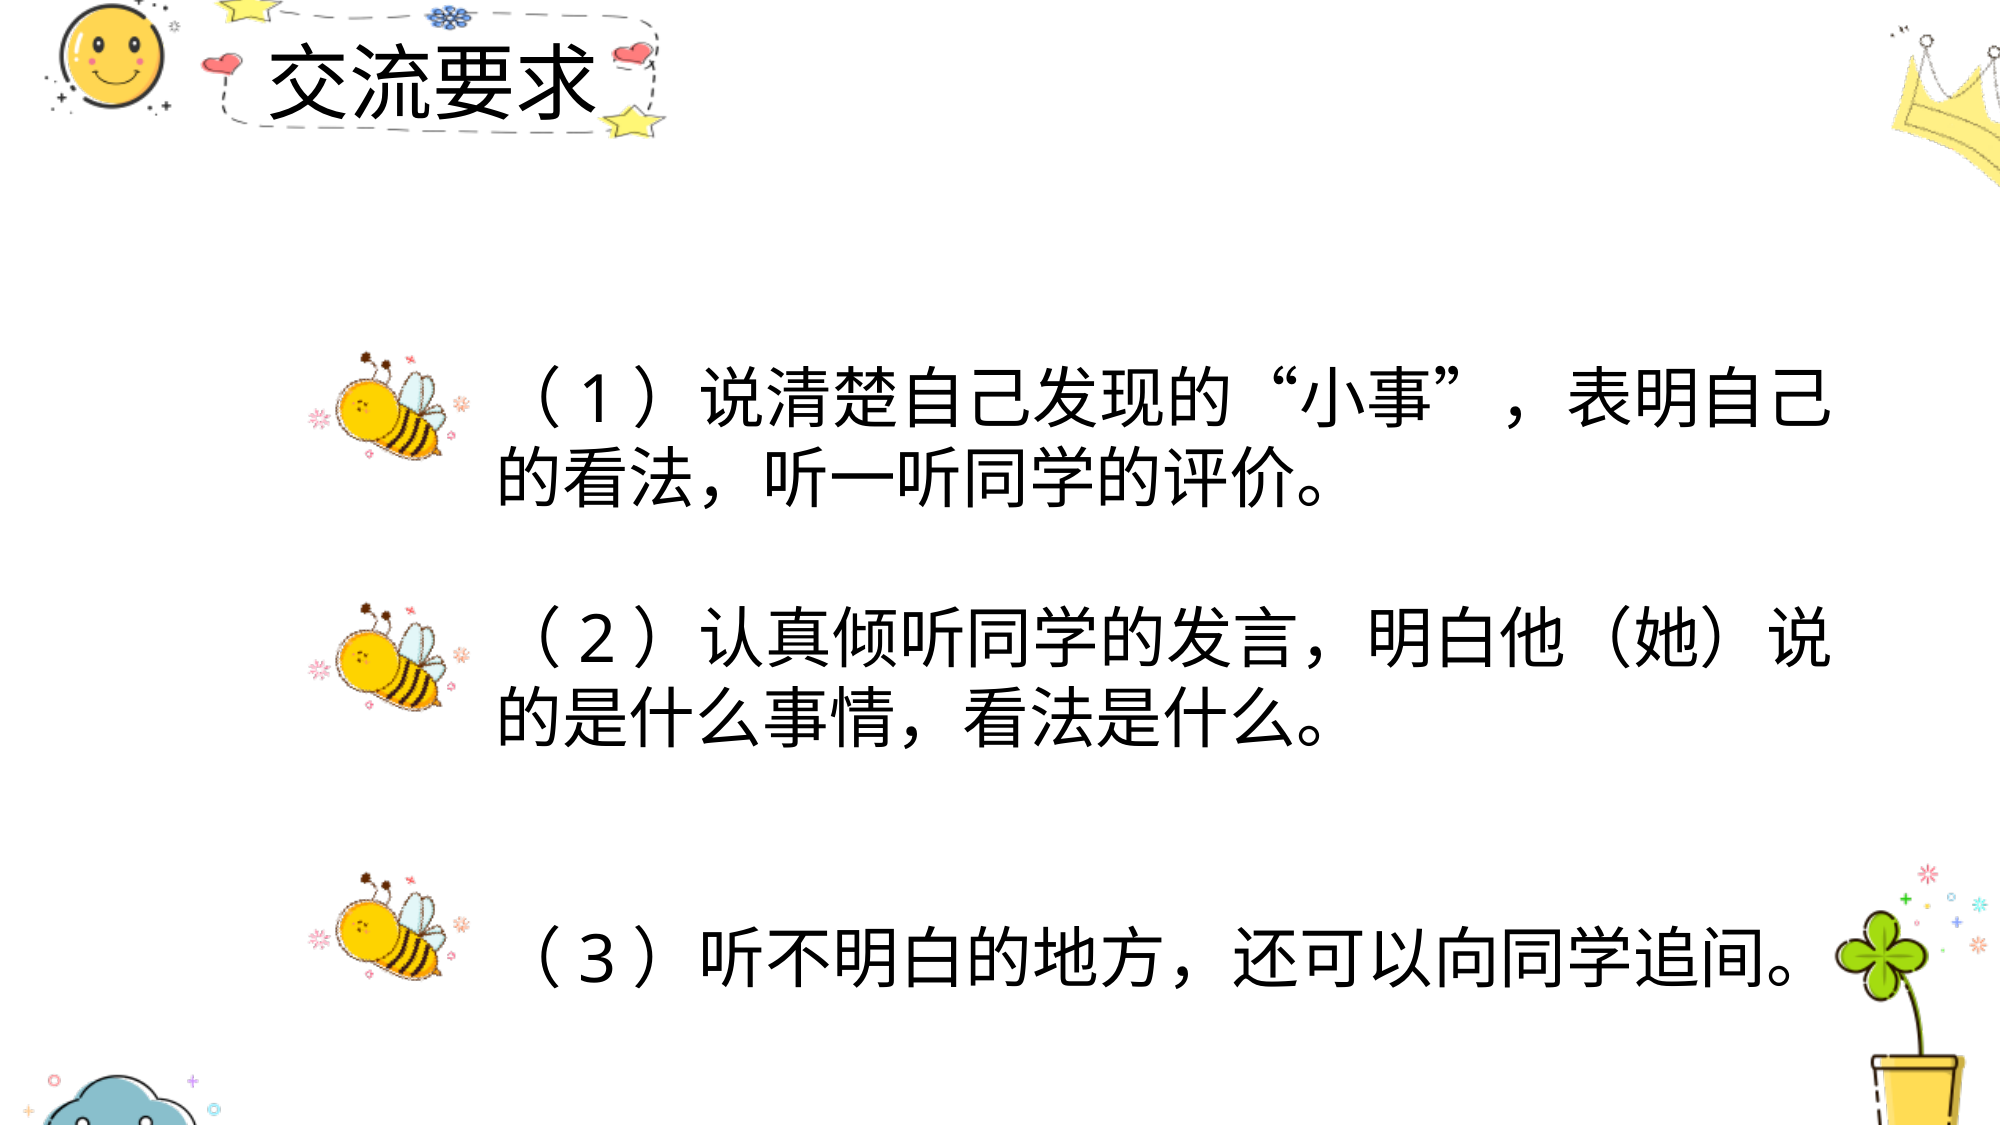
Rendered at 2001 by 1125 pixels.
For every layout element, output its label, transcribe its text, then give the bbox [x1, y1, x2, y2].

picture [276, 541, 480, 773]
picture [276, 290, 480, 522]
picture [1763, 0, 2000, 307]
text_box （1）说清楚自己发现的“小事”，表明自己的看法，听一听同学的评价。 （2）认真倾听同学的发言，明白他（她）说的是什么事情，看法是什么。 （3）听不明白的地方，还可以向同学追间。 [480, 348, 1870, 1003]
picture [34, 0, 698, 159]
picture [276, 811, 509, 1042]
picture [1707, 809, 2000, 1125]
picture [0, 1014, 244, 1125]
